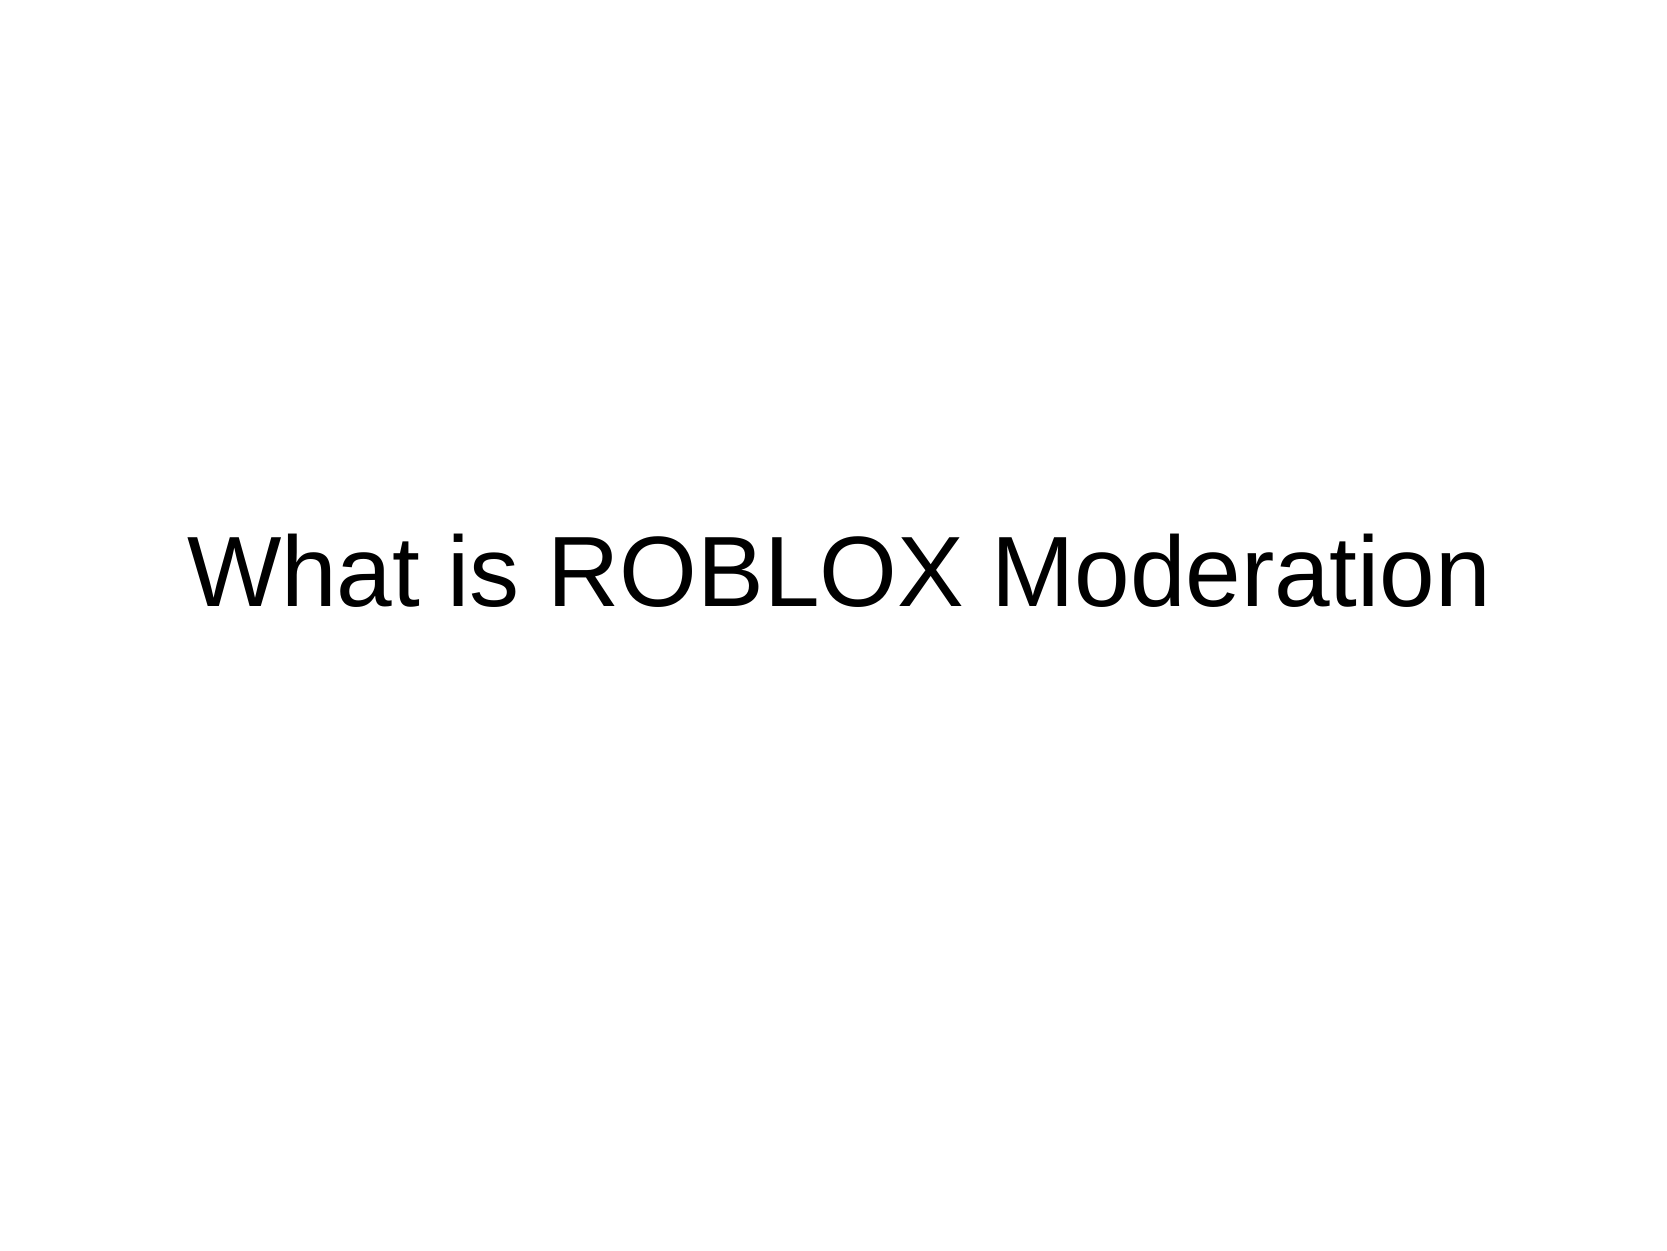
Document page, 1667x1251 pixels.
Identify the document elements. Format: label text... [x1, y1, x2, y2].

text_box [416, 312, 1263, 638]
title What is ROBLOX Moderation [150, 500, 1530, 713]
